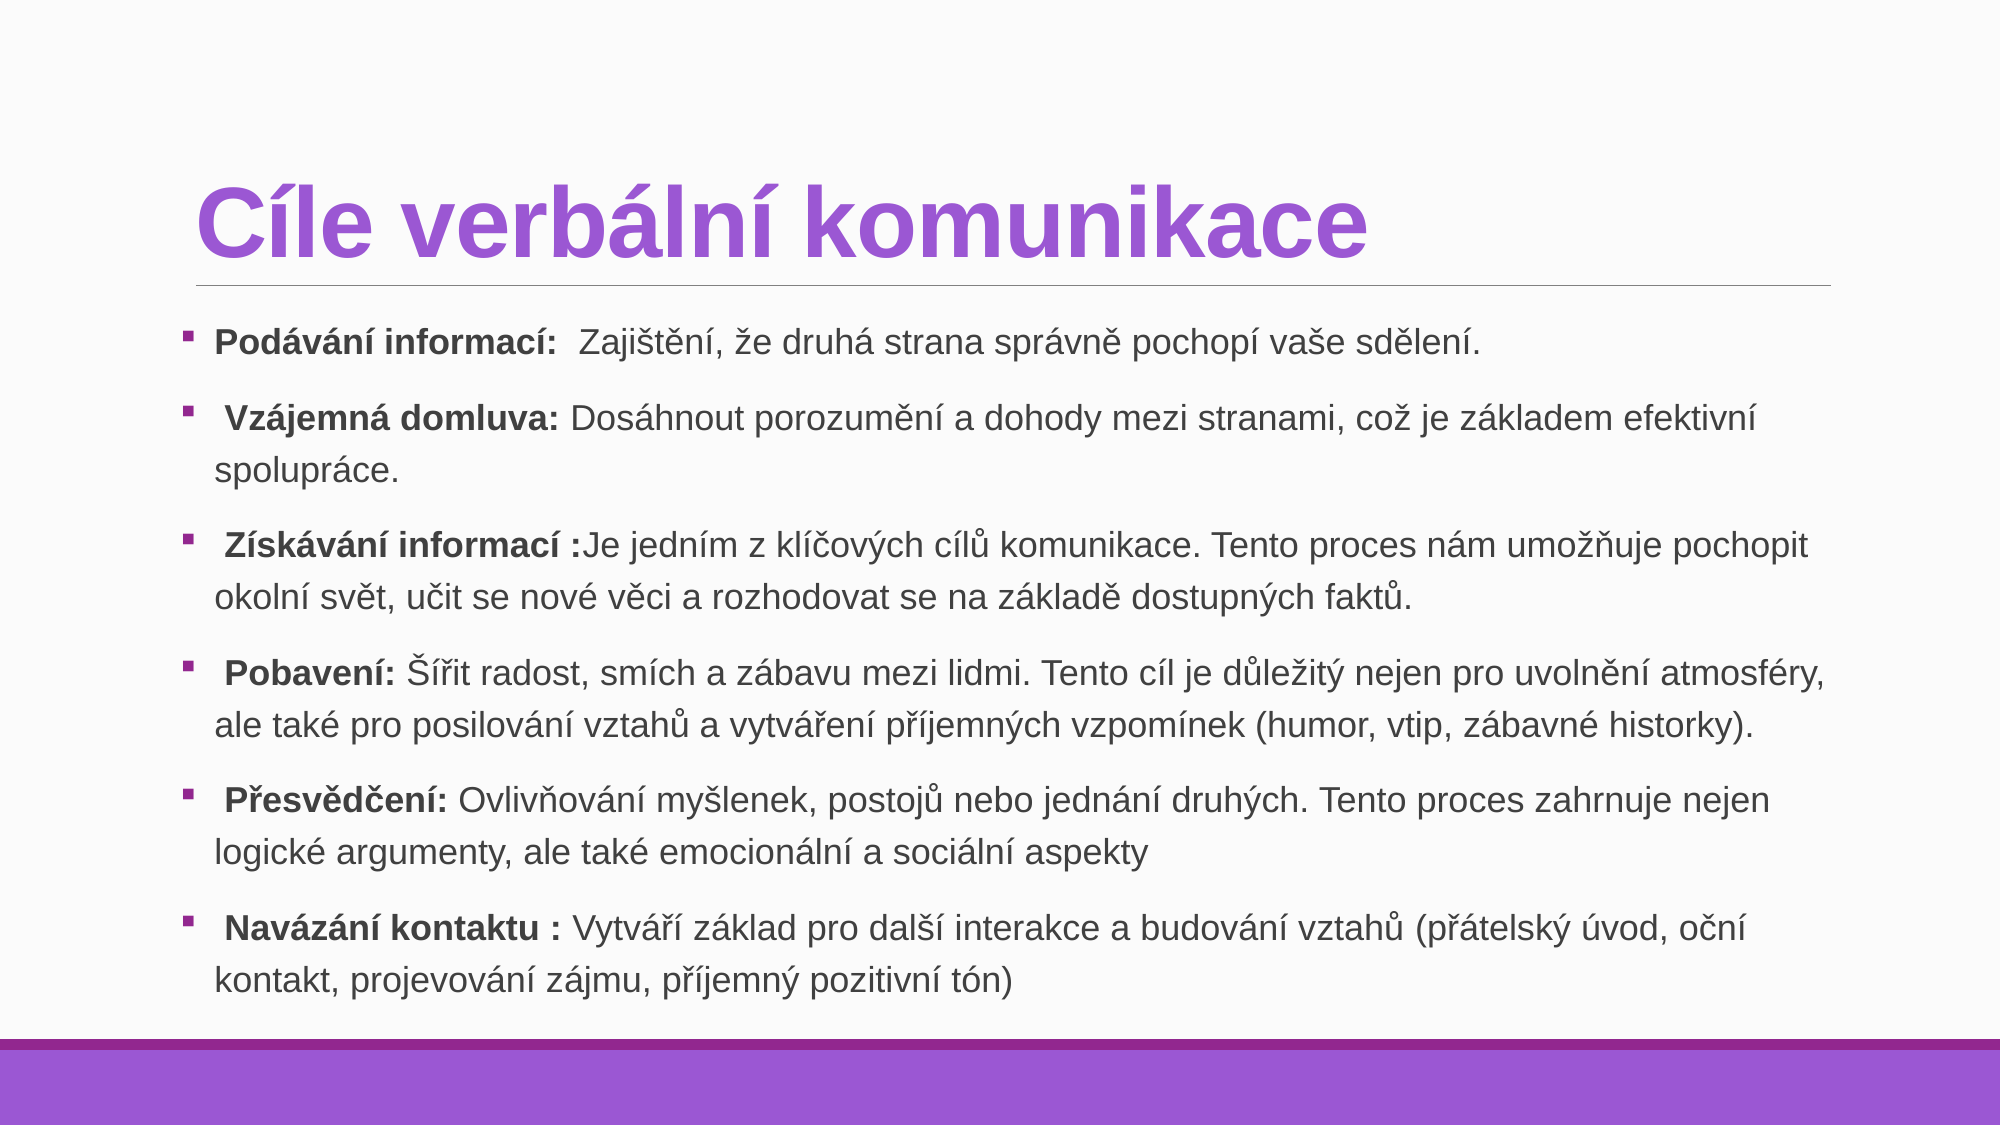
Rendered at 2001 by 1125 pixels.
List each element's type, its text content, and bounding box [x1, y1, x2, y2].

title Cíle verbální komunikace [180, 47, 1830, 285]
list Podávání informací: Zajištění, že druhá strana správně pochopí vaše sdělení. Vzájemná domluva: Dosáhnout porozumění a dohody mezi stranami, což je základem efektivní spolupráce. Získávání informací :Je jedním z klíčových cílů komunikace. Tento proces nám umožňuje pochopit okolní svět, učit se nové věci a rozhodovat se na základě dostupných faktů. Pobavení: Šířit radost, smích a zábavu mezi lidmi. Tento cíl je důležitý nejen pro uvolnění atmosféry, ale také pro posilování vztahů a vytváření příjemných vzpomínek (humor, vtip, zábavné historky). Přesvědčení: Ovlivňování myšlenek, postojů nebo jednání druhých. Tento proces zahrnuje nejen logické argumenty, ale také emocionální a sociální aspekty Navázání kontaktu : Vytváří základ pro další interakce a budování vztahů (přátelský úvod, oční kontakt, projevování zájmu, příjemný pozitivní tón) [180, 302, 1830, 1033]
